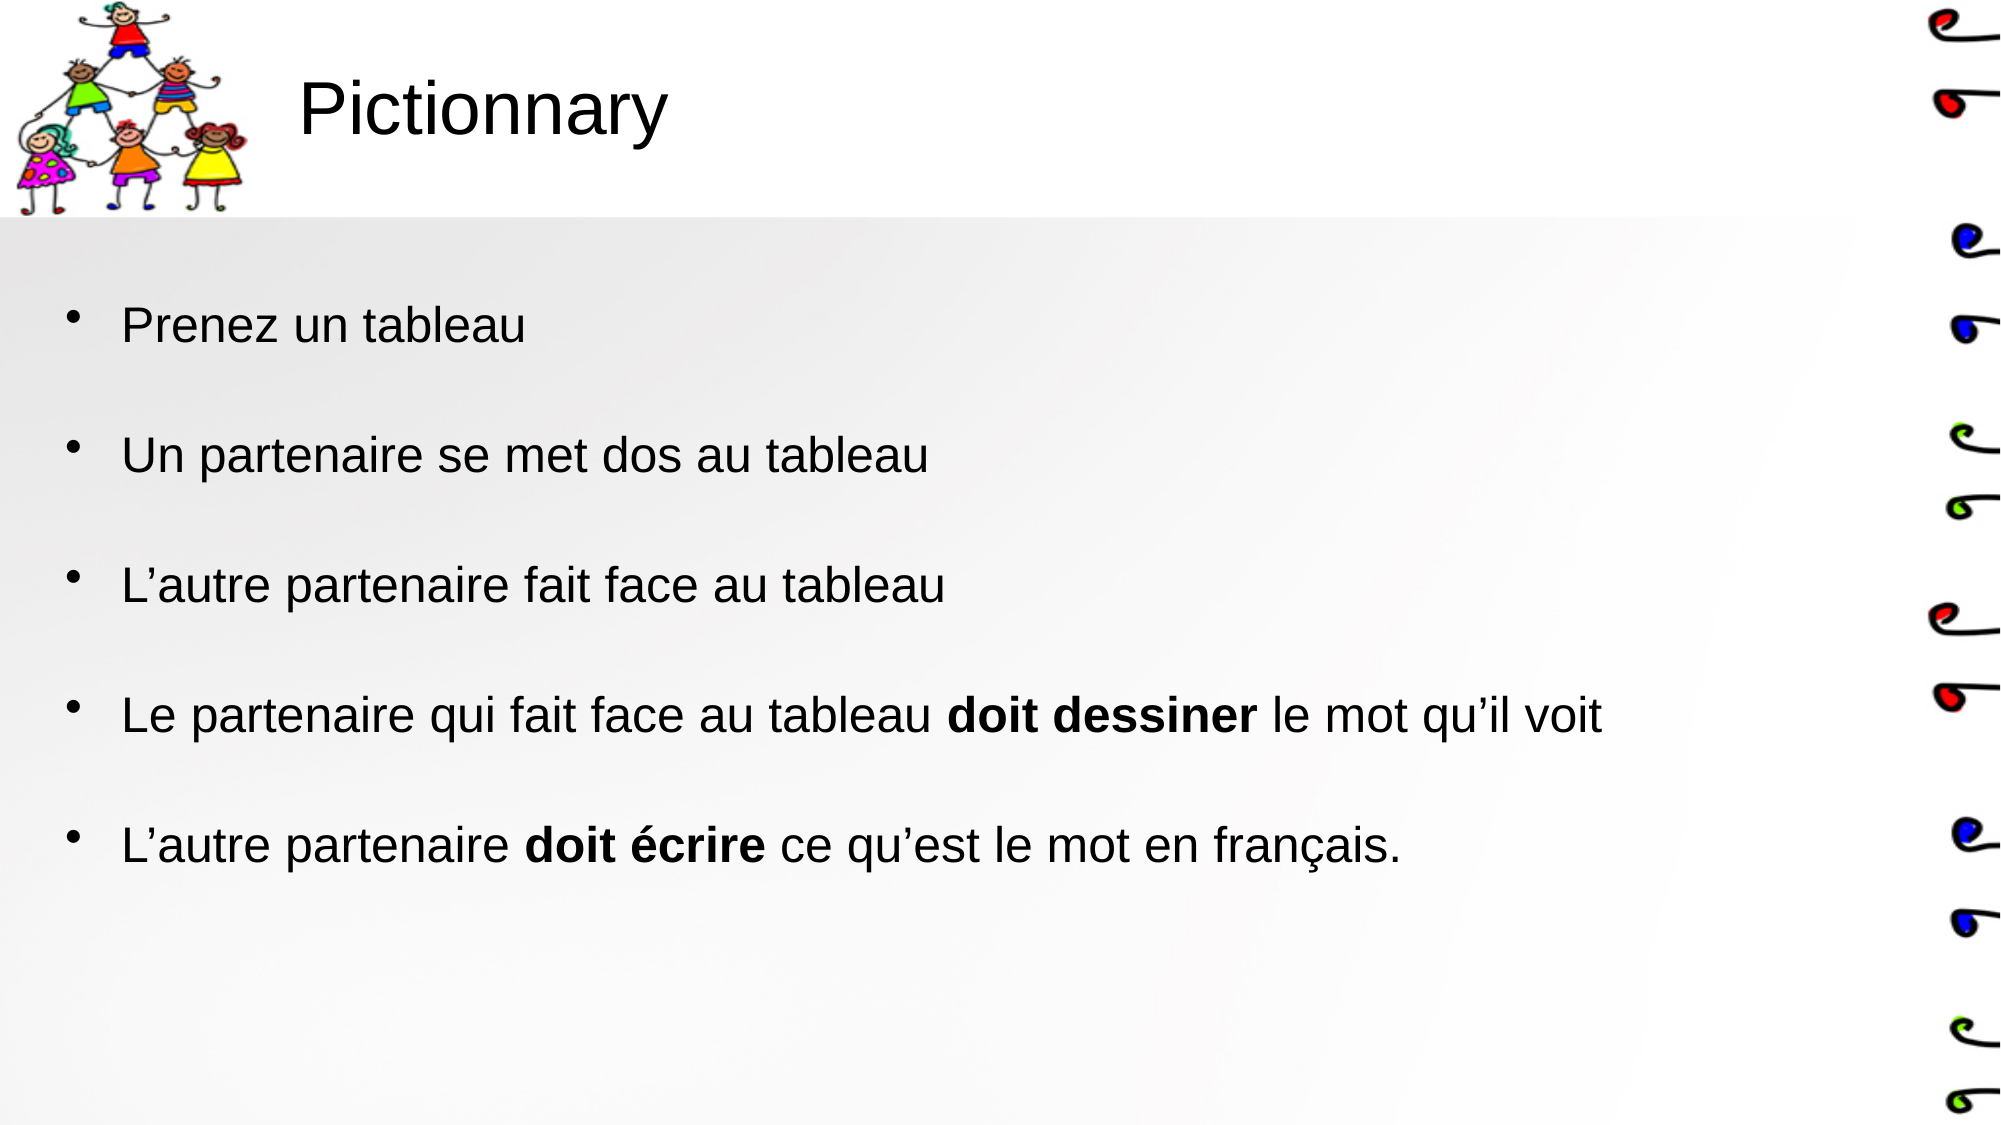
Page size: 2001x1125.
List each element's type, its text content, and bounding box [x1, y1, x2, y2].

title Pictionnary [283, 16, 1951, 192]
list Prenez un tableau Un partenaire se met dos au tableau L’autre partenaire fait face au tableau Le partenaire qui fait face au tableau doit dessiner le mot qu’il voit L’autre partenaire doit écrire ce qu’est le mot en français. [49, 224, 1951, 1018]
picture [0, 0, 2001, 1125]
